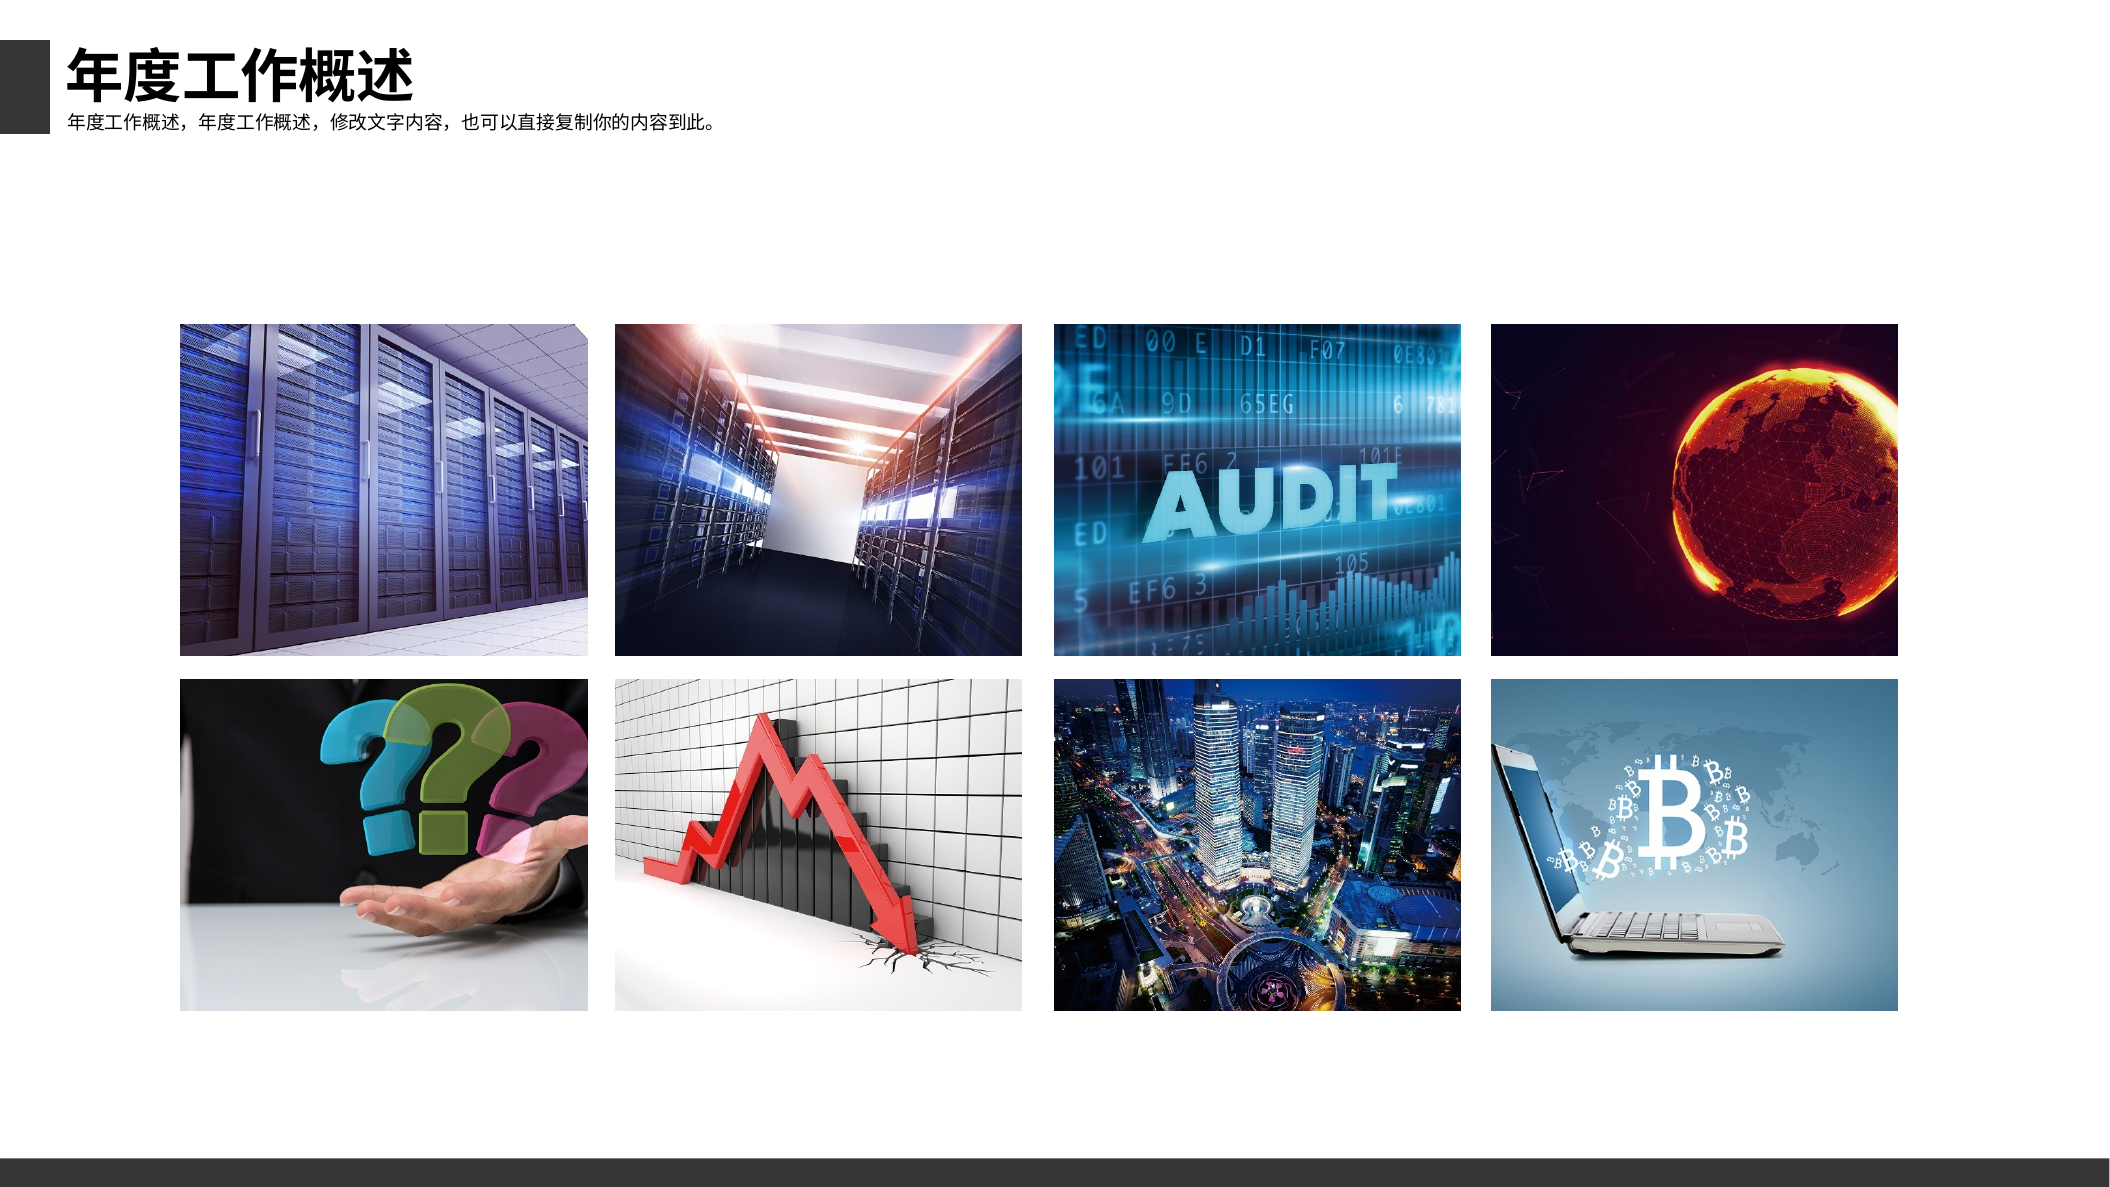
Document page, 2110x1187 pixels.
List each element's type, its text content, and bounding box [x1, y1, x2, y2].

picture [1491, 679, 1899, 1011]
picture [1054, 324, 1461, 656]
text_box 年度工作概述 [65, 39, 547, 110]
picture [614, 679, 1022, 1011]
picture [614, 324, 1022, 656]
picture [1054, 679, 1461, 1011]
picture [1491, 324, 1899, 656]
text_box 年度工作概述，年度工作概述，修改文字内容，也可以直接复制你的内容到此。 [67, 110, 738, 134]
text_box [0, 39, 51, 135]
text_box [0, 1157, 2110, 1187]
picture [1424, 632, 1429, 640]
picture [180, 324, 588, 656]
picture [180, 679, 588, 1011]
